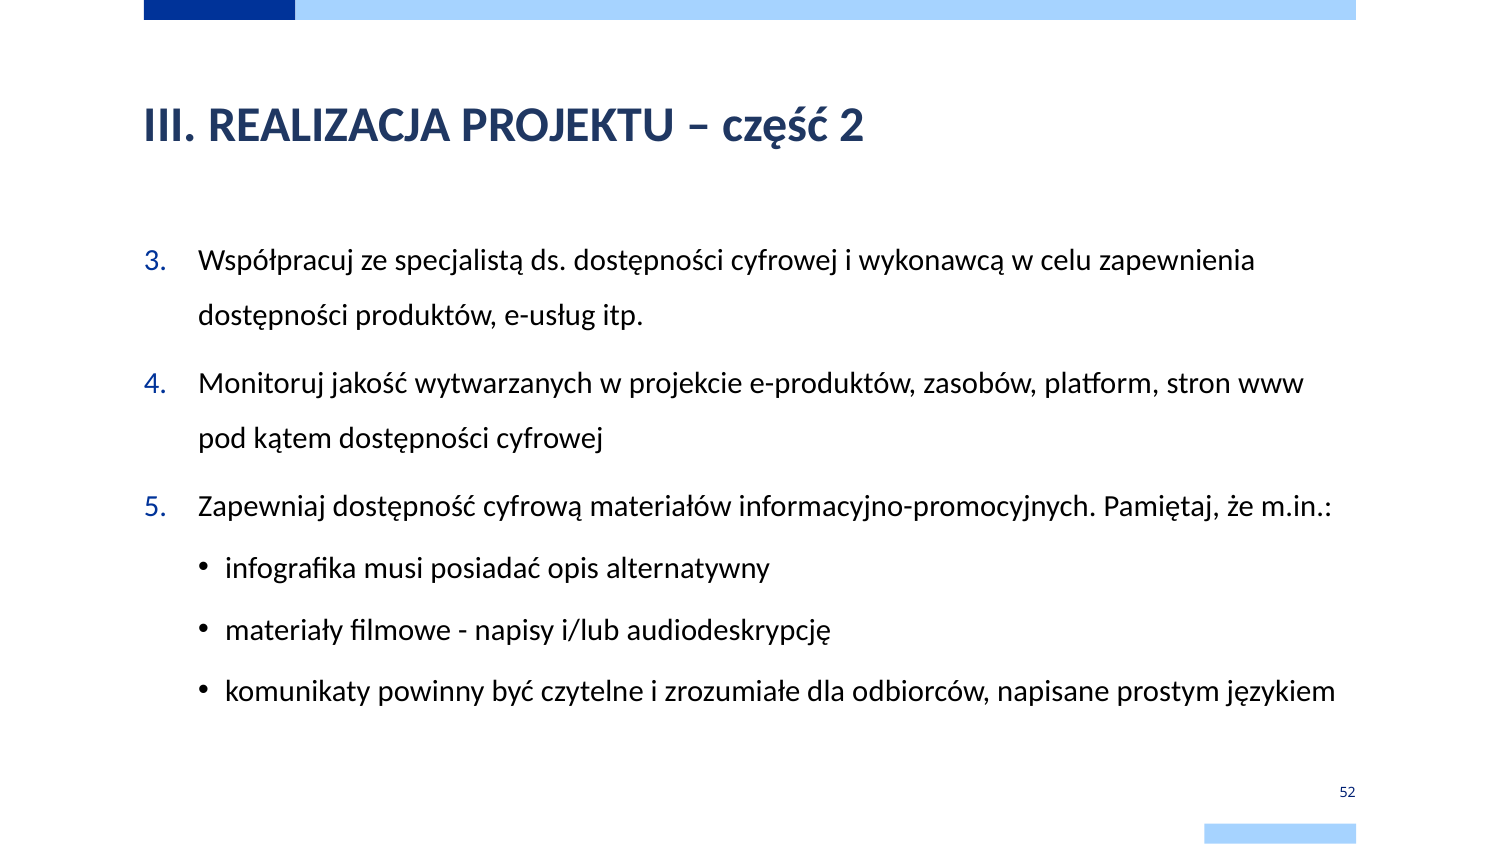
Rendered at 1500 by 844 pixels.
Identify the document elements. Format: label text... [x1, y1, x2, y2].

title III. REALIZACJA PROJEKTU – część 2 [143, 100, 1357, 220]
list Współpracuj ze specjalistą ds. dostępności cyfrowej i wykonawcą w celu zapewnienia dostępności produktów, e-usług itp. Monitoruj jakość wytwarzanych w projekcie e-produktów, zasobów, platform, stron www pod kątem dostępności cyfrowej Zapewniaj dostępność cyfrową materiałów informacyjno-promocyjnych. Pamiętaj, że m.in.: infografika musi posiadać opis alternatywny materiały filmowe - napisy i/lub audiodeskrypcję komunikaty powinny być czytelne i zrozumiałe dla odbiorców, napisane prostym językiem [143, 220, 1357, 744]
slide_number 52 [1204, 783, 1356, 804]
